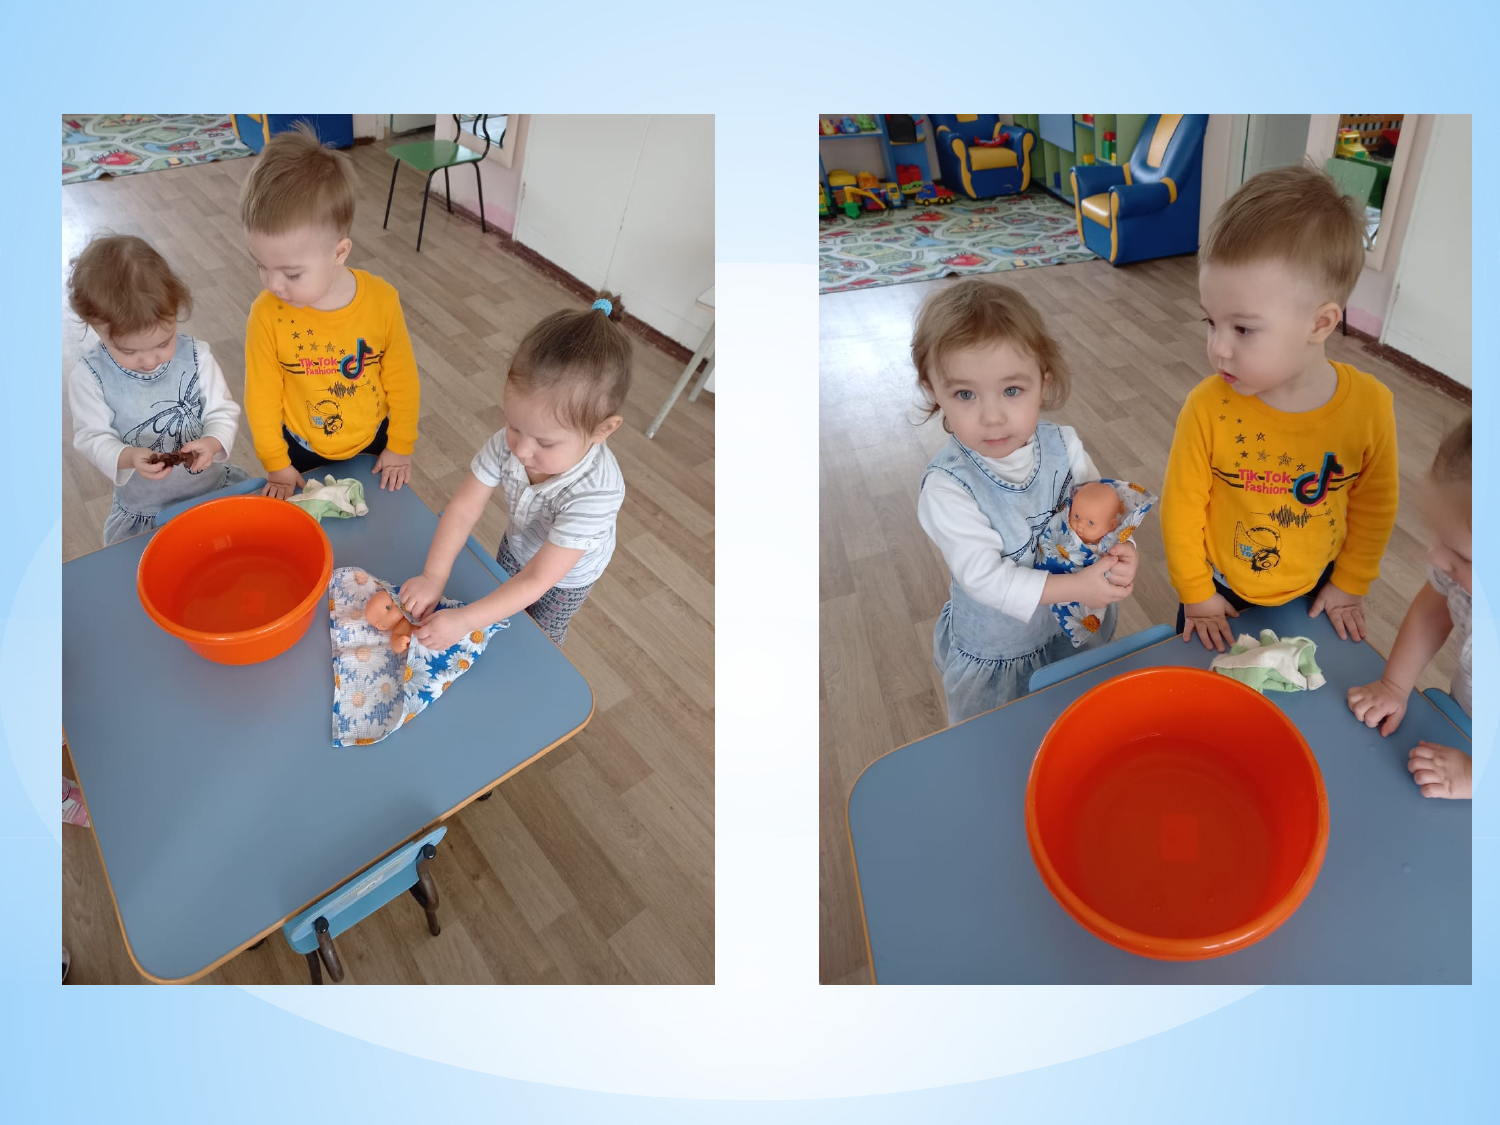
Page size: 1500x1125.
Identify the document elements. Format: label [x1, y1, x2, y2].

picture [61, 114, 715, 985]
picture [818, 114, 1472, 985]
